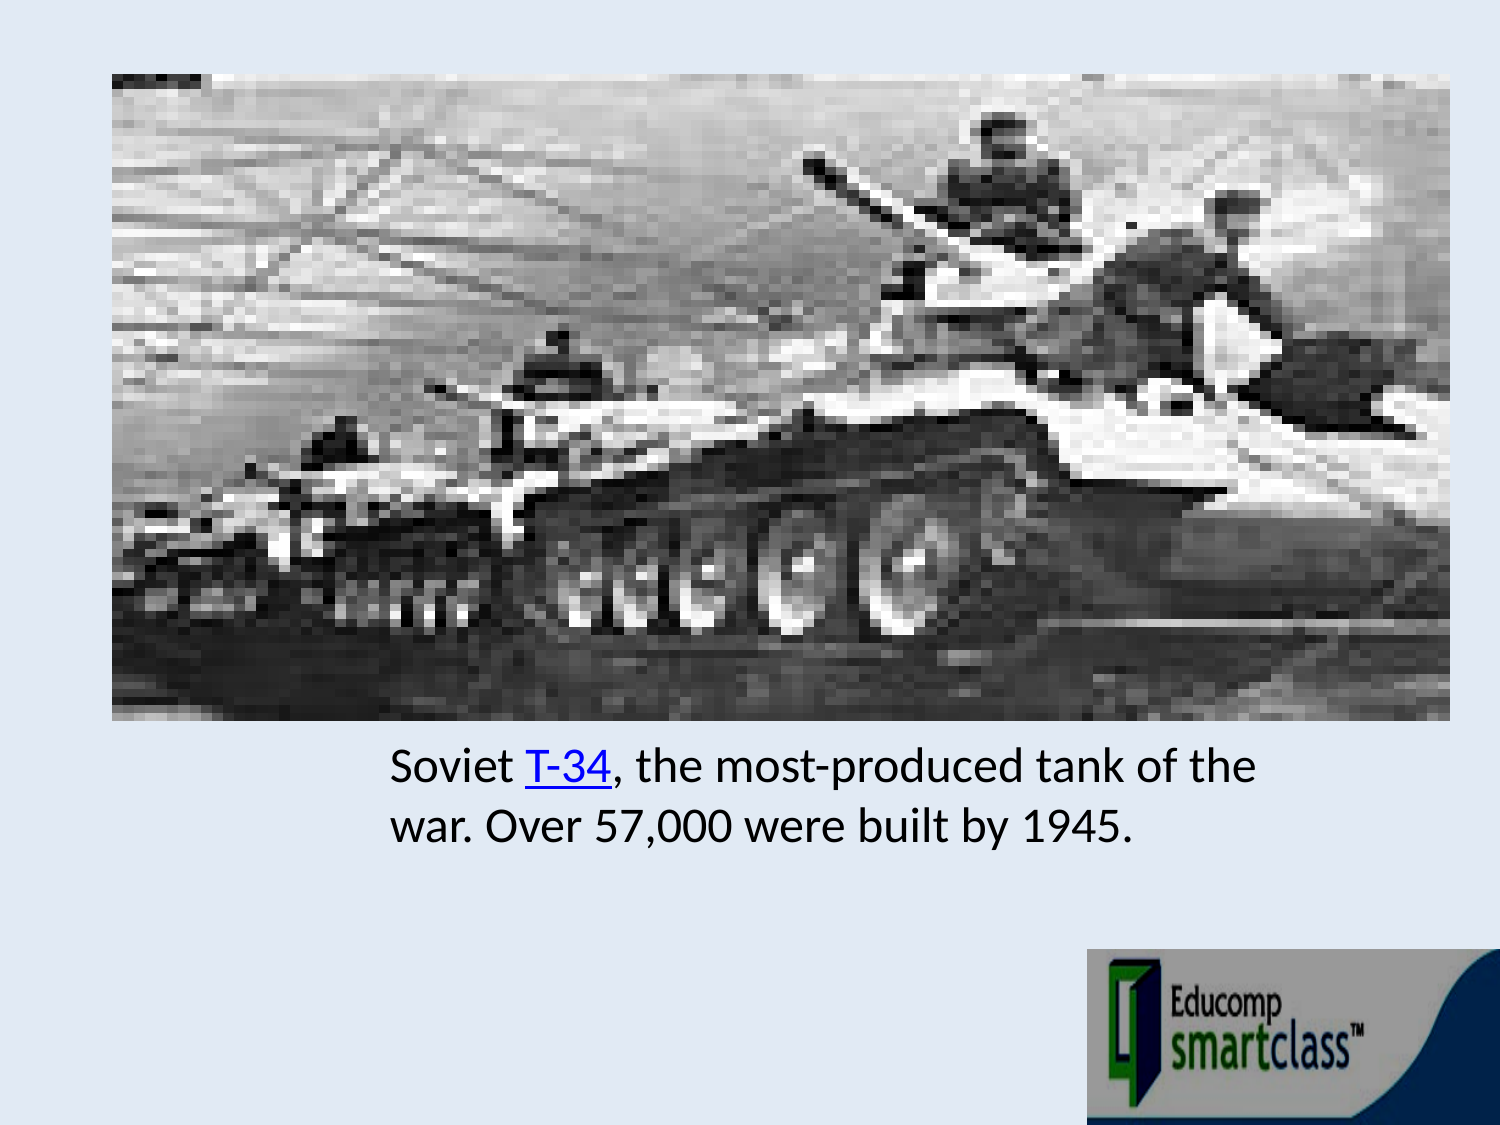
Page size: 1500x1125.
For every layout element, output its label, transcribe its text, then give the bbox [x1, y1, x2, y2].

picture [1087, 949, 1500, 1125]
text_box Soviet T-34, the most-produced tank of the war. Over 57,000 were built by 1945. [374, 729, 1288, 860]
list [112, 74, 1451, 721]
